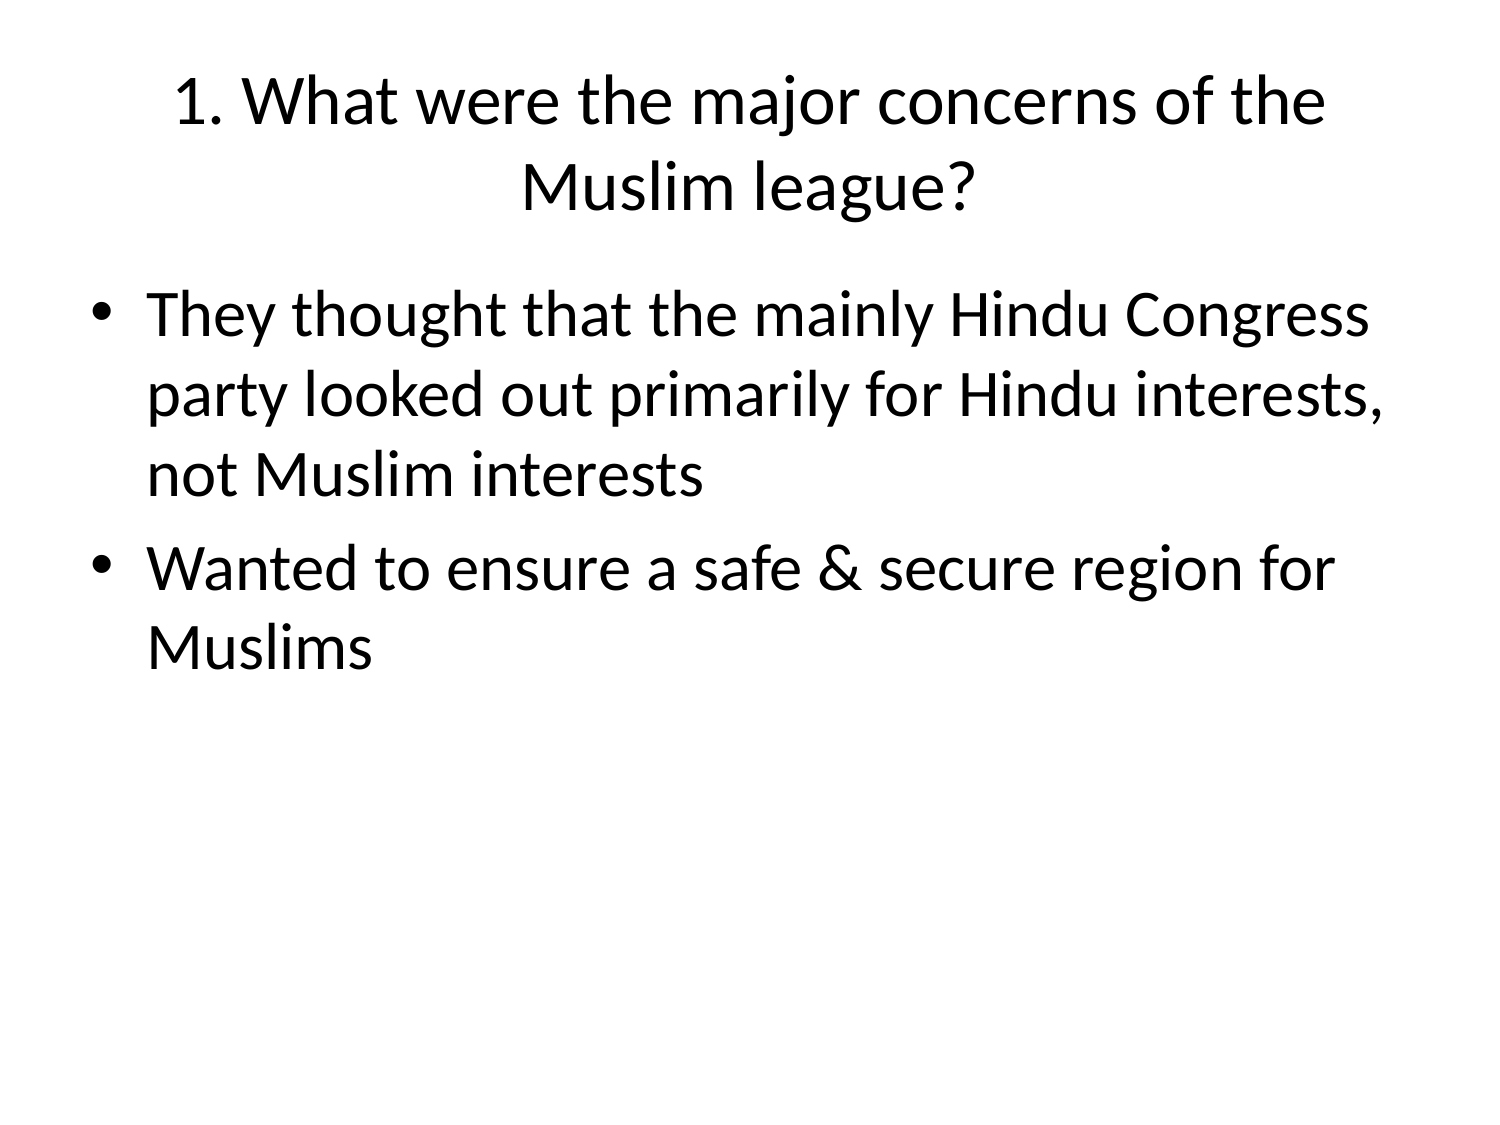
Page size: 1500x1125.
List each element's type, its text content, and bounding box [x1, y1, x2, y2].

title 1. What were the major concerns of the Muslim league? [75, 45, 1425, 233]
list They thought that the mainly Hindu Congress party looked out primarily for Hindu interests, not Muslim interests Wanted to ensure a safe & secure region for Muslims [75, 262, 1425, 1005]
